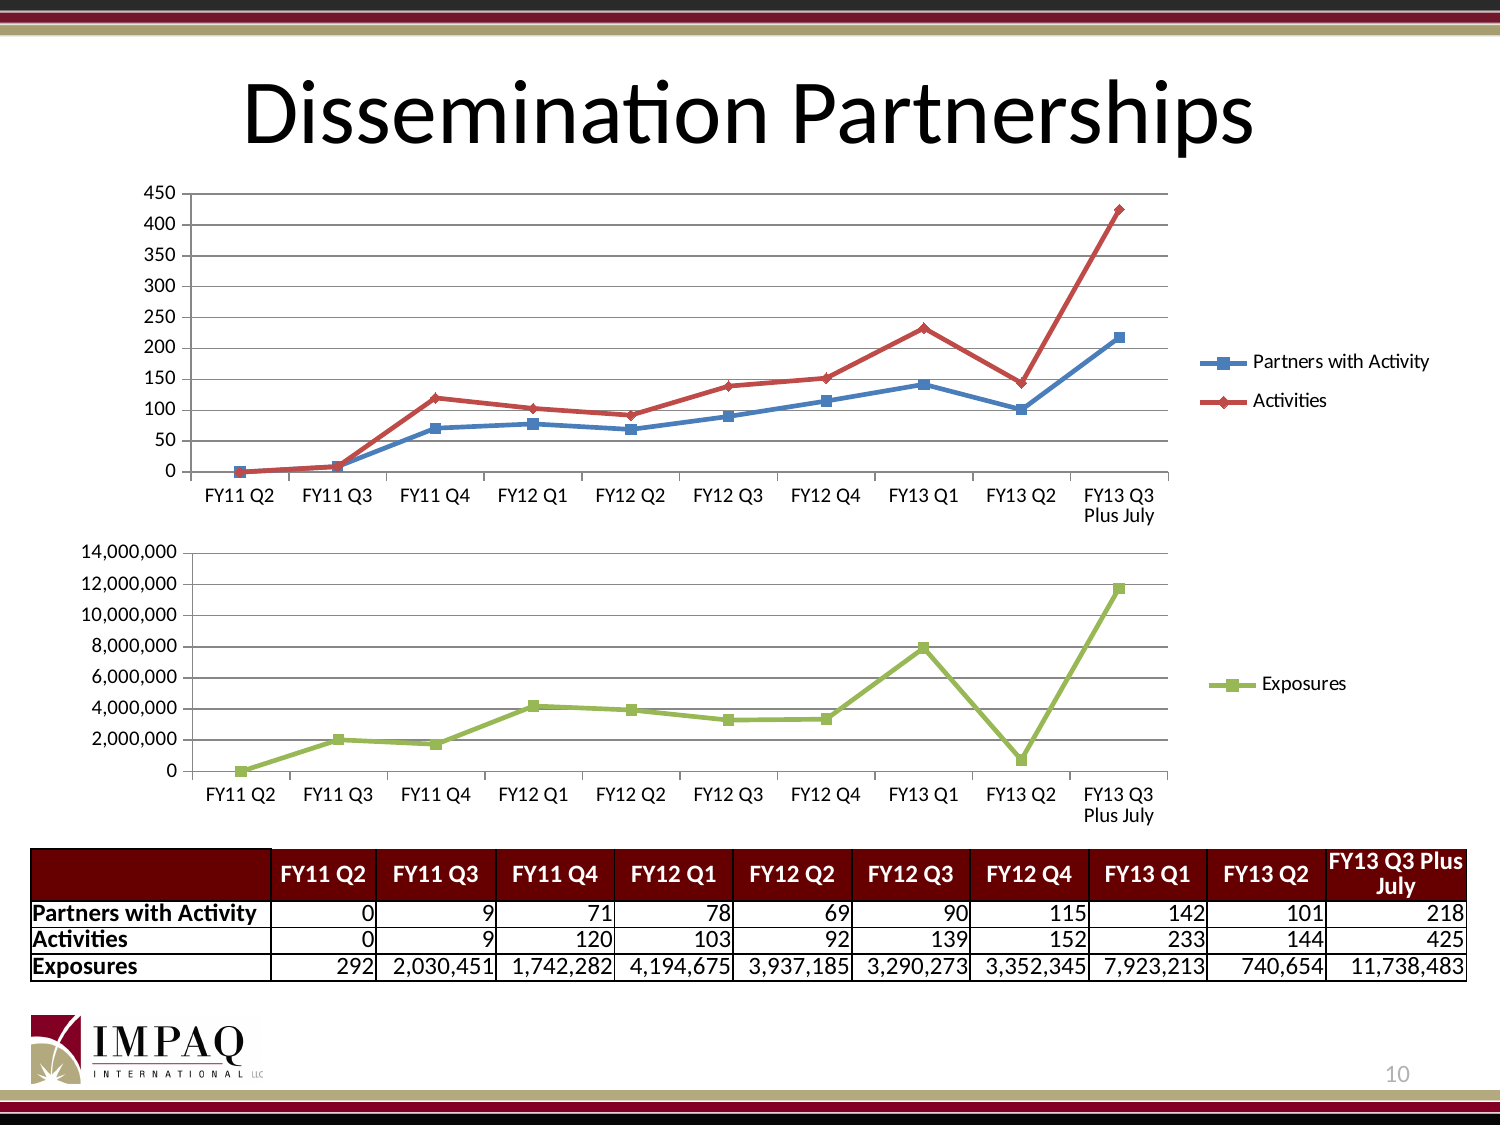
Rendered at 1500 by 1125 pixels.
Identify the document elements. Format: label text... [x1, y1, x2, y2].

table_cell 0 [272, 902, 375, 927]
table_cell 115 [971, 902, 1088, 927]
table_cell 120 [497, 928, 614, 953]
table_cell 3,352,345 [971, 955, 1088, 980]
table_header FY11 Q2 [272, 857, 375, 900]
table_cell 90 [853, 902, 969, 927]
table_cell 1,742,282 [497, 955, 614, 980]
table_header FY13 Q2 [1208, 857, 1325, 900]
table_cell 2,030,451 [377, 955, 495, 980]
picture [31, 1015, 263, 1084]
table_header FY12 Q2 [734, 857, 851, 900]
table_cell 71 [497, 902, 614, 927]
table_cell 152 [971, 928, 1088, 953]
table_cell 139 [853, 928, 969, 953]
table_cell 425 [1327, 928, 1466, 953]
table_header FY12 Q3 [853, 857, 969, 900]
table_cell 103 [615, 928, 732, 953]
table_header [32, 850, 270, 900]
table_cell 78 [615, 902, 732, 927]
table_cell 233 [1090, 928, 1206, 953]
table_header FY12 Q4 [971, 857, 1088, 900]
table_cell 11,738,483 [1327, 955, 1466, 980]
table_cell 9 [377, 902, 495, 927]
table_header FY11 Q3 [377, 857, 495, 900]
table_cell 3,937,185 [734, 955, 851, 980]
picture [0, 1090, 1500, 1125]
table_cell 292 [272, 955, 375, 980]
table_cell Partners with Activity [32, 902, 270, 927]
table_cell 0 [272, 928, 375, 953]
table_cell 142 [1090, 902, 1206, 927]
table_header FY12 Q1 [615, 857, 732, 900]
table_header FY11 Q4 [497, 857, 614, 900]
picture [0, 0, 1500, 44]
table_cell 740,654 [1208, 955, 1325, 980]
table_cell 92 [734, 928, 851, 953]
table_cell 218 [1327, 902, 1466, 927]
table_cell Activities [32, 928, 270, 953]
table_cell 9 [377, 928, 495, 953]
table_header FY13 Q1 [1090, 857, 1206, 900]
table_cell 4,194,675 [615, 955, 732, 980]
table_cell 101 [1208, 902, 1325, 927]
table_cell Exposures [32, 955, 270, 980]
chart [74, 173, 1451, 850]
table_cell 7,923,213 [1090, 955, 1206, 980]
table_header FY13 Q3 Plus July [1327, 849, 1466, 900]
table_cell 69 [734, 902, 851, 927]
table_cell 144 [1208, 928, 1325, 953]
table_cell 3,290,273 [853, 955, 969, 980]
title Dissemination Partnerships [75, 12, 1425, 201]
slide_number 10 [1074, 1042, 1425, 1103]
